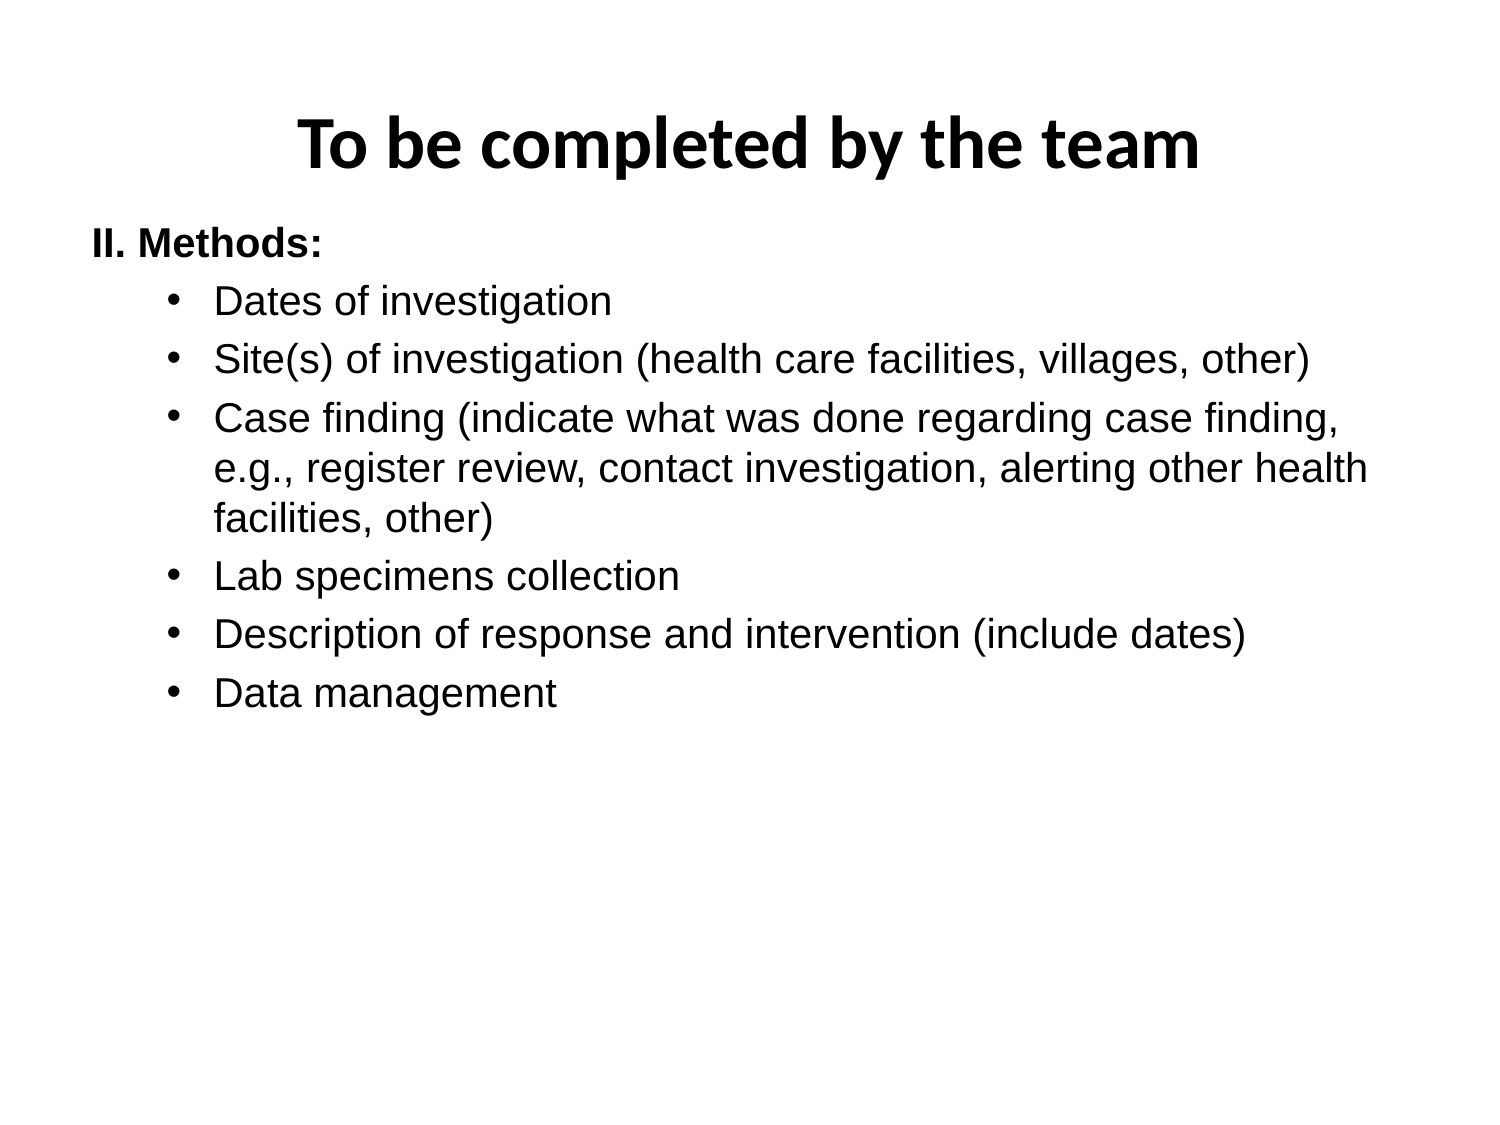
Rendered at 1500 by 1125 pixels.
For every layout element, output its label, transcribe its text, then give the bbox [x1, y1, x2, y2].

title To be completed by the team [75, 45, 1425, 233]
text_box II. Methods: Dates of investigation Site(s) of investigation (health care facilities, villages, other) Case finding (indicate what was done regarding case finding, e.g., register review, contact investigation, alerting other health facilities, other) Lab specimens collection Description of response and intervention (include dates) Data management [76, 208, 1427, 951]
